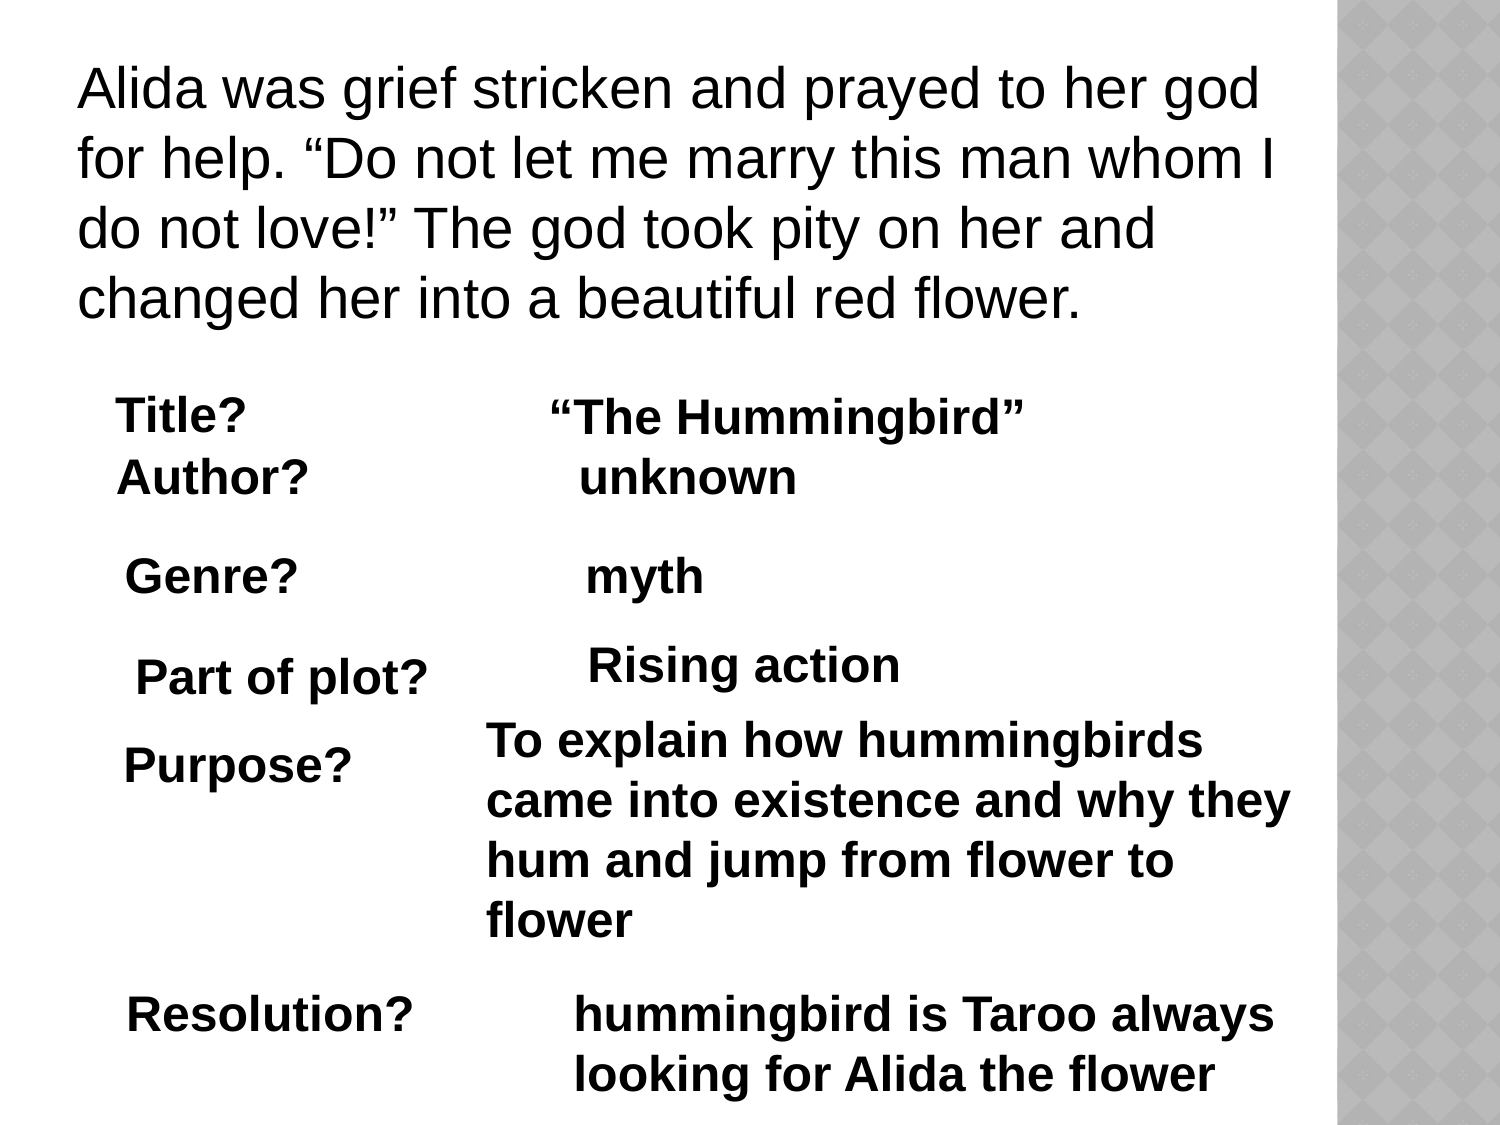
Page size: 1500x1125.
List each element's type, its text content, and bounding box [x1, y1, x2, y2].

text_box Title? [100, 374, 263, 450]
text_box To explain how hummingbirds came into existence and why they hum and jump from flower to flower [471, 700, 1309, 956]
text_box unknown [563, 437, 813, 513]
text_box Genre? [109, 536, 315, 612]
text_box hummingbird is Taroo always looking for Alida the flower [558, 974, 1293, 1109]
text_box Part of plot? [120, 637, 445, 713]
text_box myth [570, 536, 720, 612]
text_box Alida was grief stricken and prayed to her god for help. “Do not let me marry this man whom I do not love!” The god took pity on her and changed her into a beautiful red flower. [62, 42, 1353, 338]
text_box Resolution? [111, 974, 430, 1049]
text_box Author? [101, 437, 326, 513]
text_box Rising action [572, 624, 917, 700]
text_box Purpose? [108, 724, 471, 800]
text_box “The Hummingbird” [533, 376, 1309, 452]
